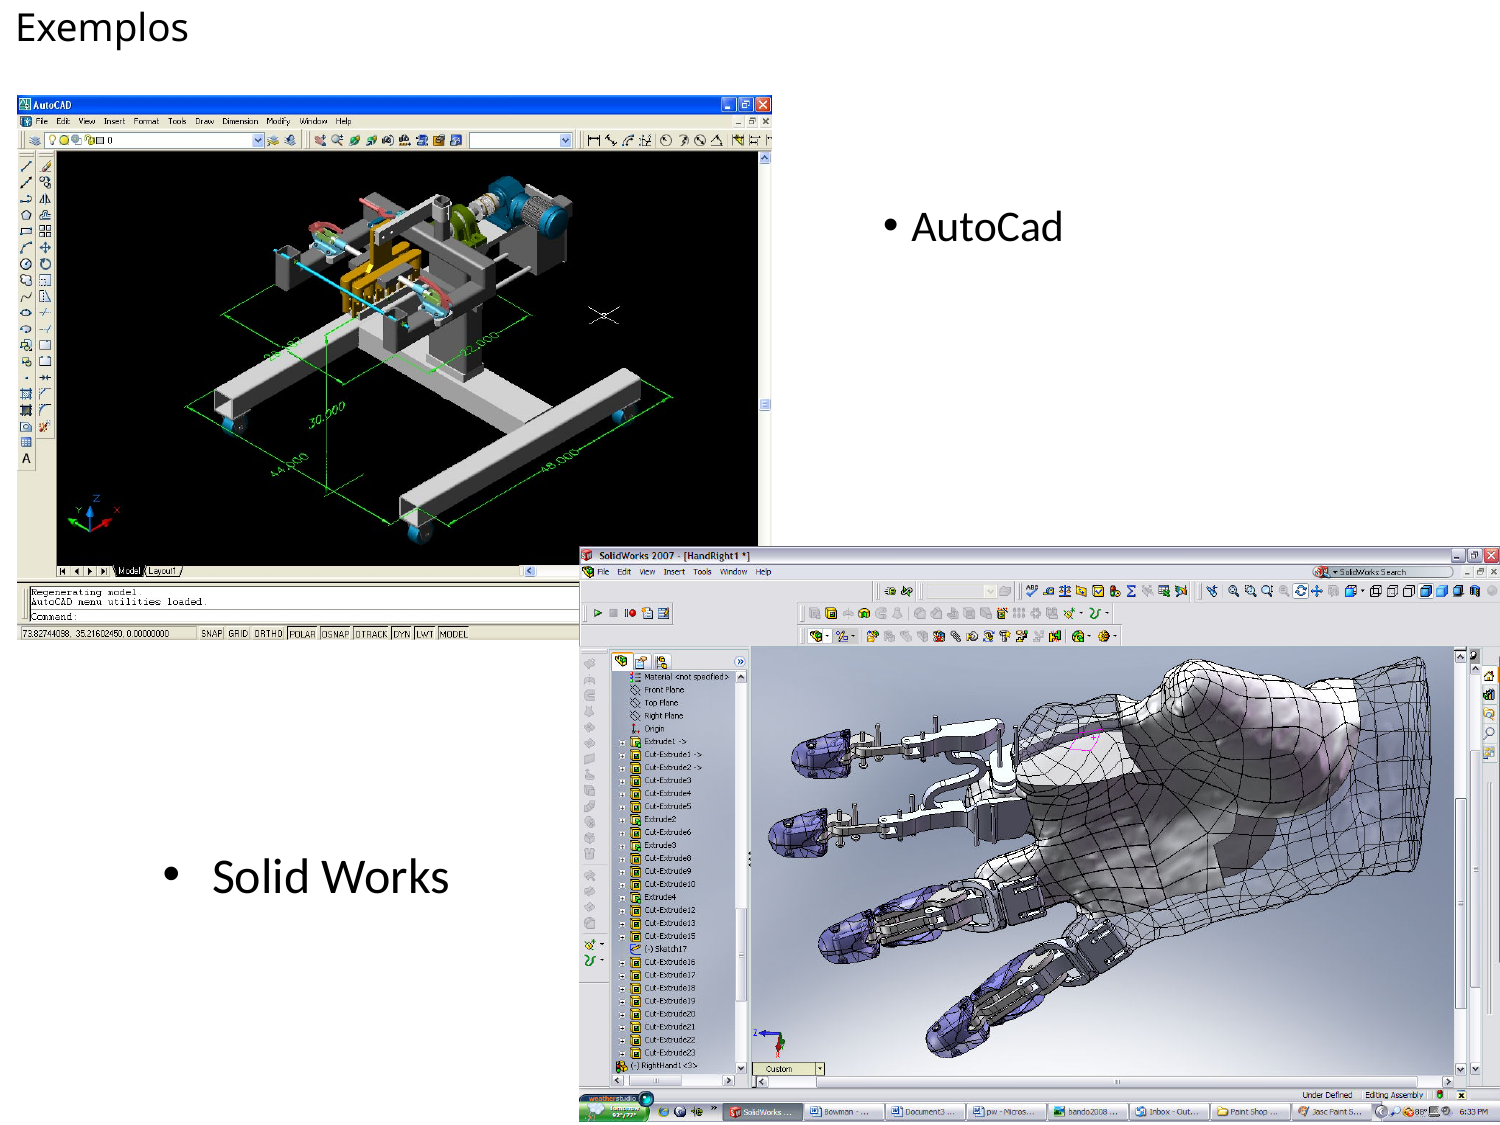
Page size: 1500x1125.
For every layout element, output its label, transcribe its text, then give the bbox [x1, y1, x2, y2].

text_box Solid Works [147, 835, 515, 943]
picture [17, 95, 1500, 1122]
title Exemplos [0, 0, 420, 57]
list AutoCad [868, 196, 1235, 303]
